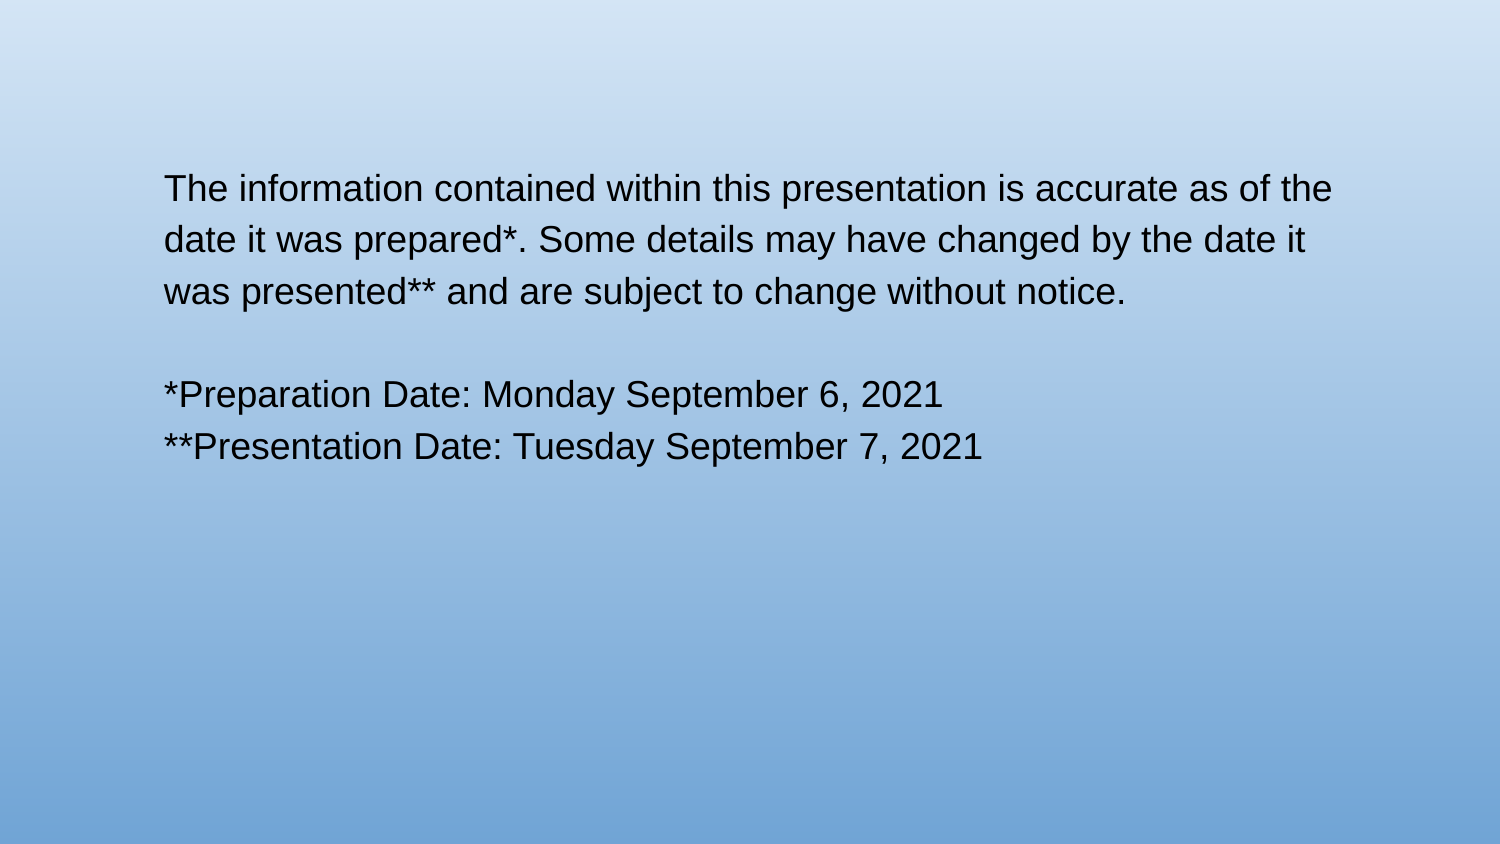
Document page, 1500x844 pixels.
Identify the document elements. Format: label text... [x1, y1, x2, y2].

text_box The information contained within this presentation is accurate as of the date it was prepared*. Some details may have changed by the date it was presented** and are subject to change without notice. *Preparation Date: Monday September 6, 2021 **Presentation Date: Tuesday September 7, 2021 [148, 141, 1352, 472]
